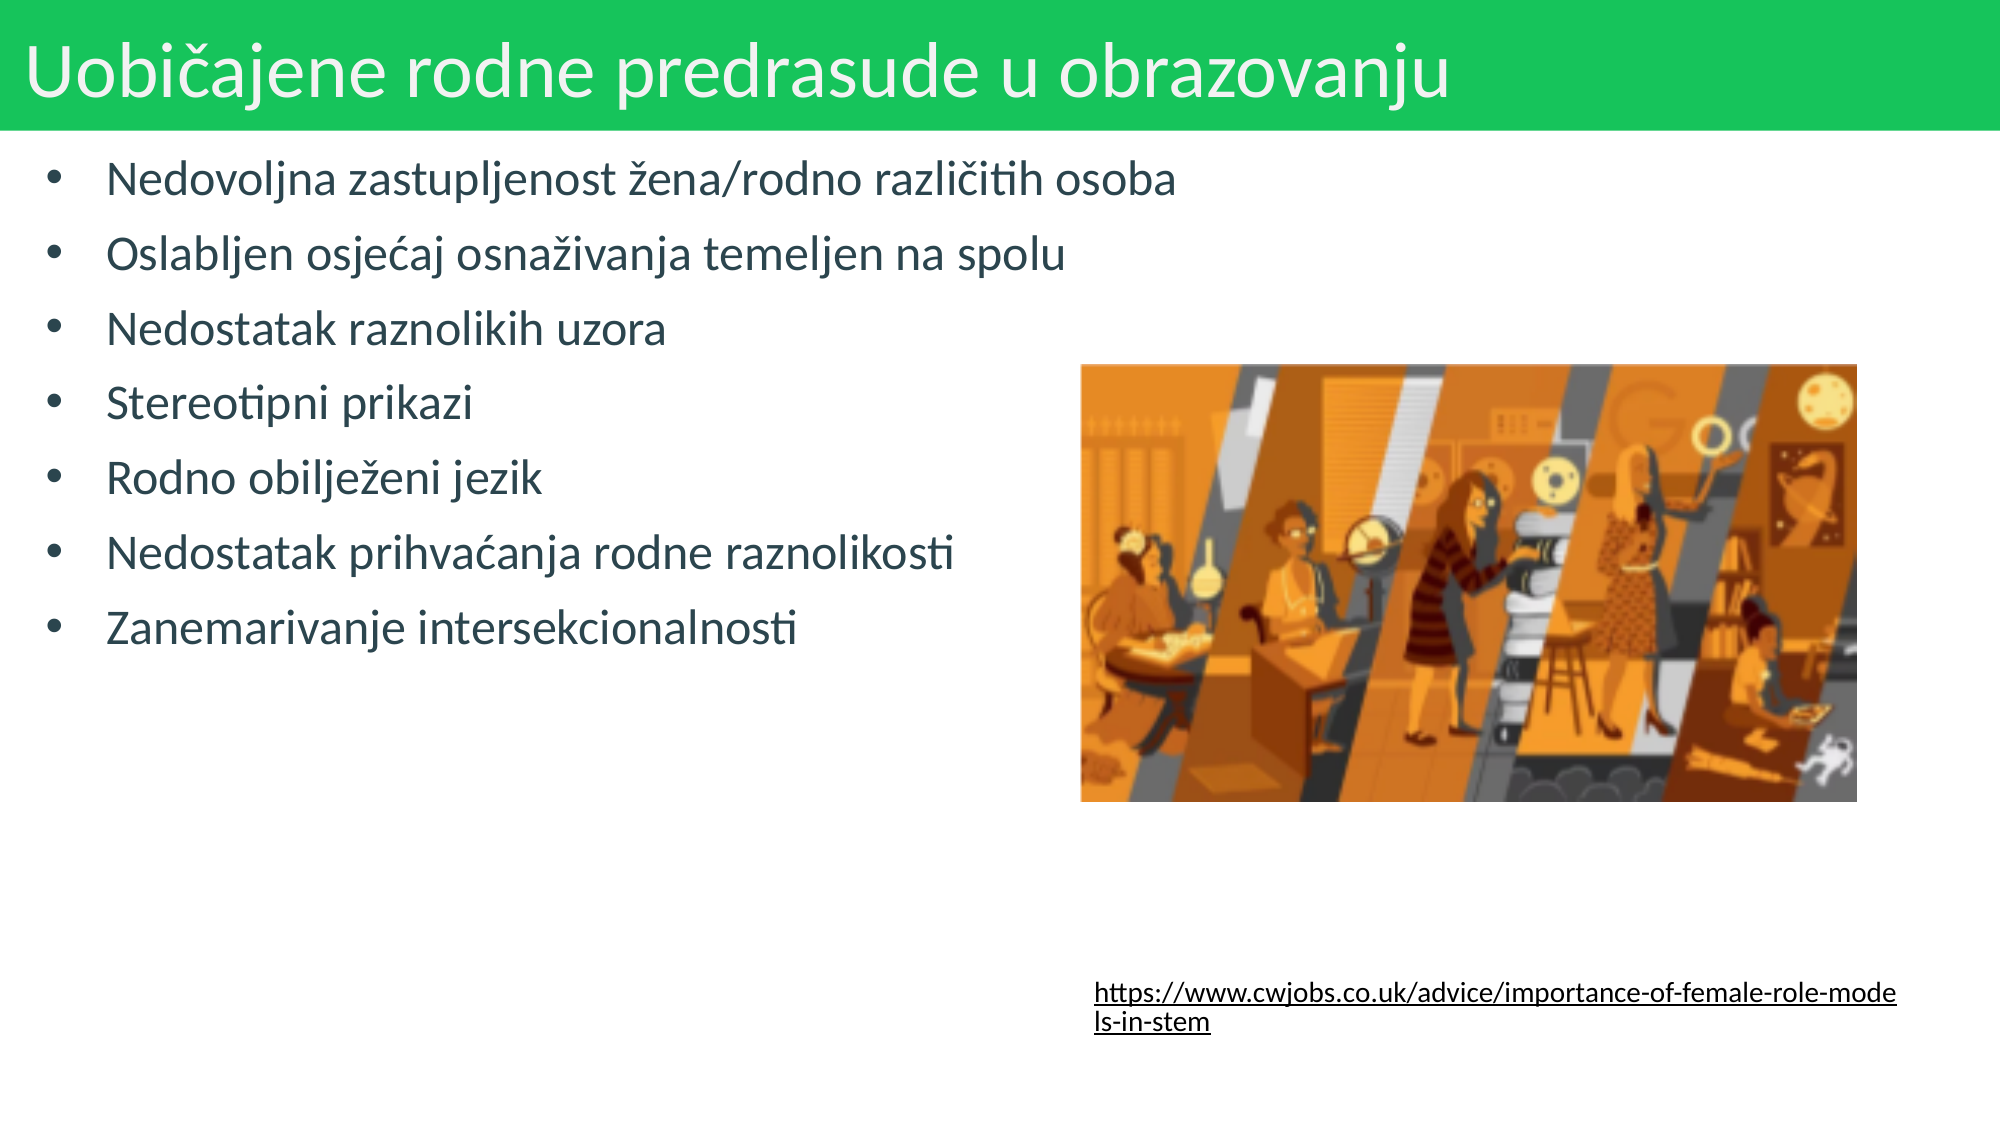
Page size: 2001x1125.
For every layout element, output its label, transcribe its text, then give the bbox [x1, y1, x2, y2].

picture [1078, 364, 1858, 803]
title Uobičajene rodne predrasude u obrazovanju [16, 13, 1976, 131]
text_box https://www.cwjobs.co.uk/advice/importance-of-female-role-models-in-stem [1079, 957, 1917, 998]
list Nedovoljna zastupljenost žena/rodno različitih osoba Oslabljen osjećaj osnaživanja temeljen na spolu Nedostatak raznolikih uzora Stereotipni prikazi Rodno obilježeni jezik Nedostatak prihvaćanja rodne raznolikosti Zanemarivanje intersekcionalnosti [16, 144, 1976, 1108]
